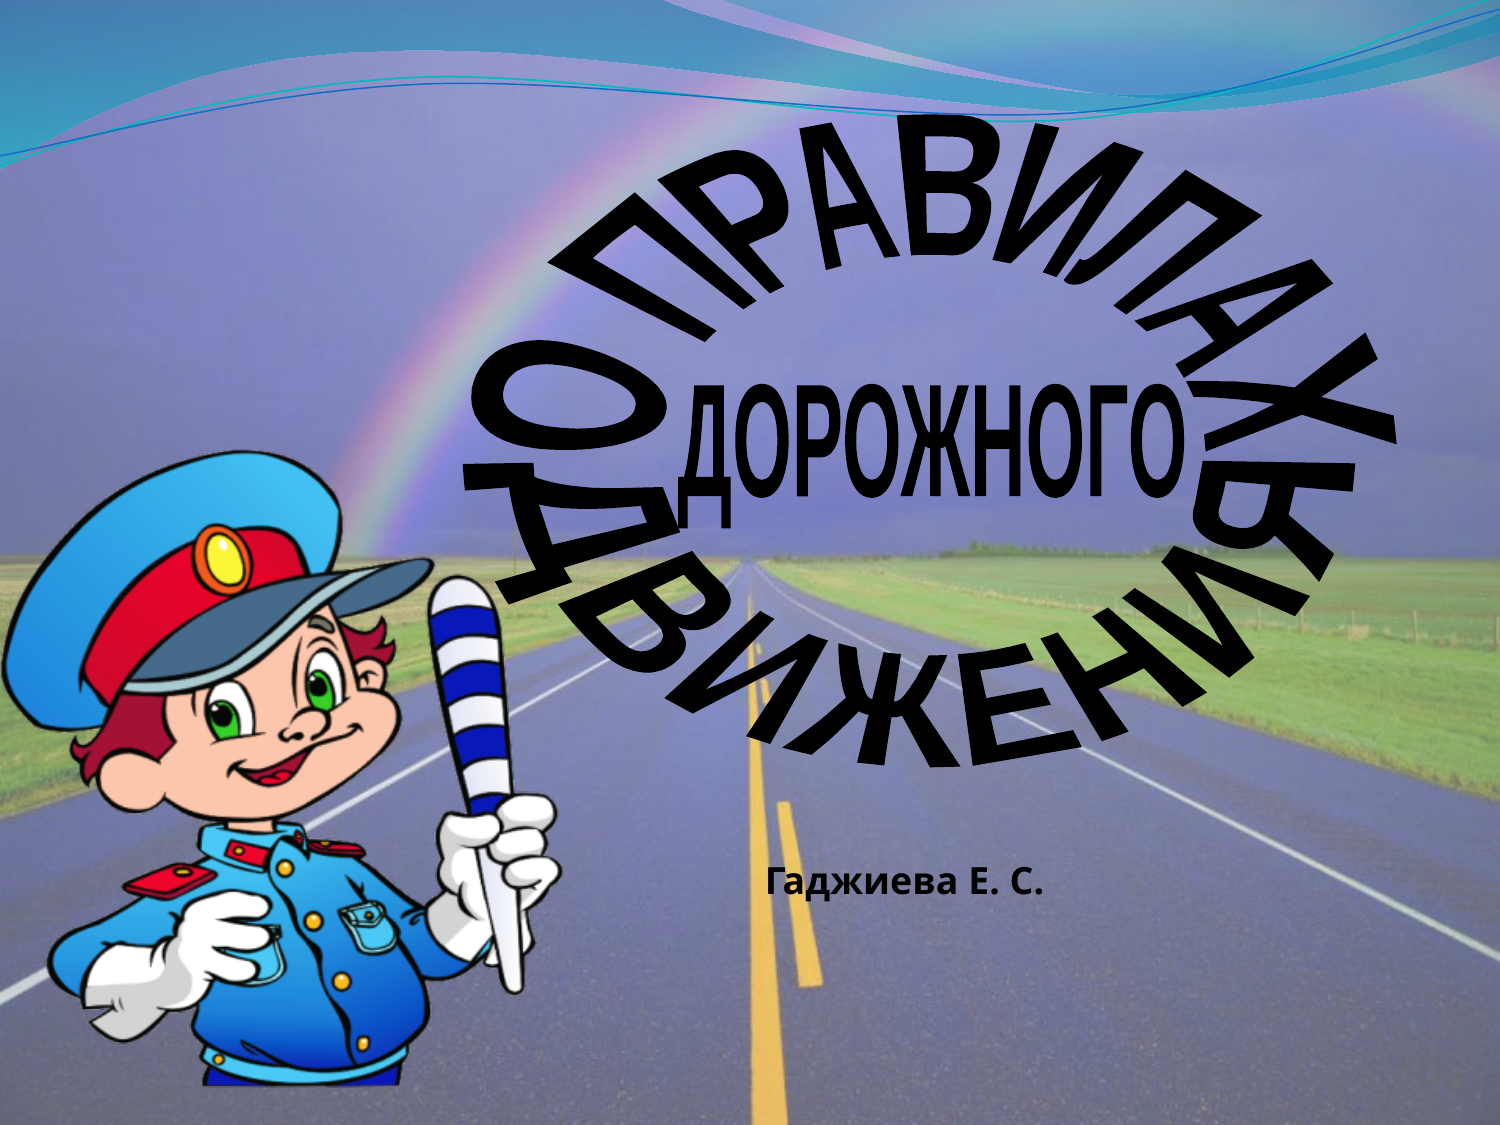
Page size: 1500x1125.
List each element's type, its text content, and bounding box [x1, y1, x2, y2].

picture [0, 449, 564, 1088]
text_box Гаджиева Е. С. [749, 849, 1500, 910]
